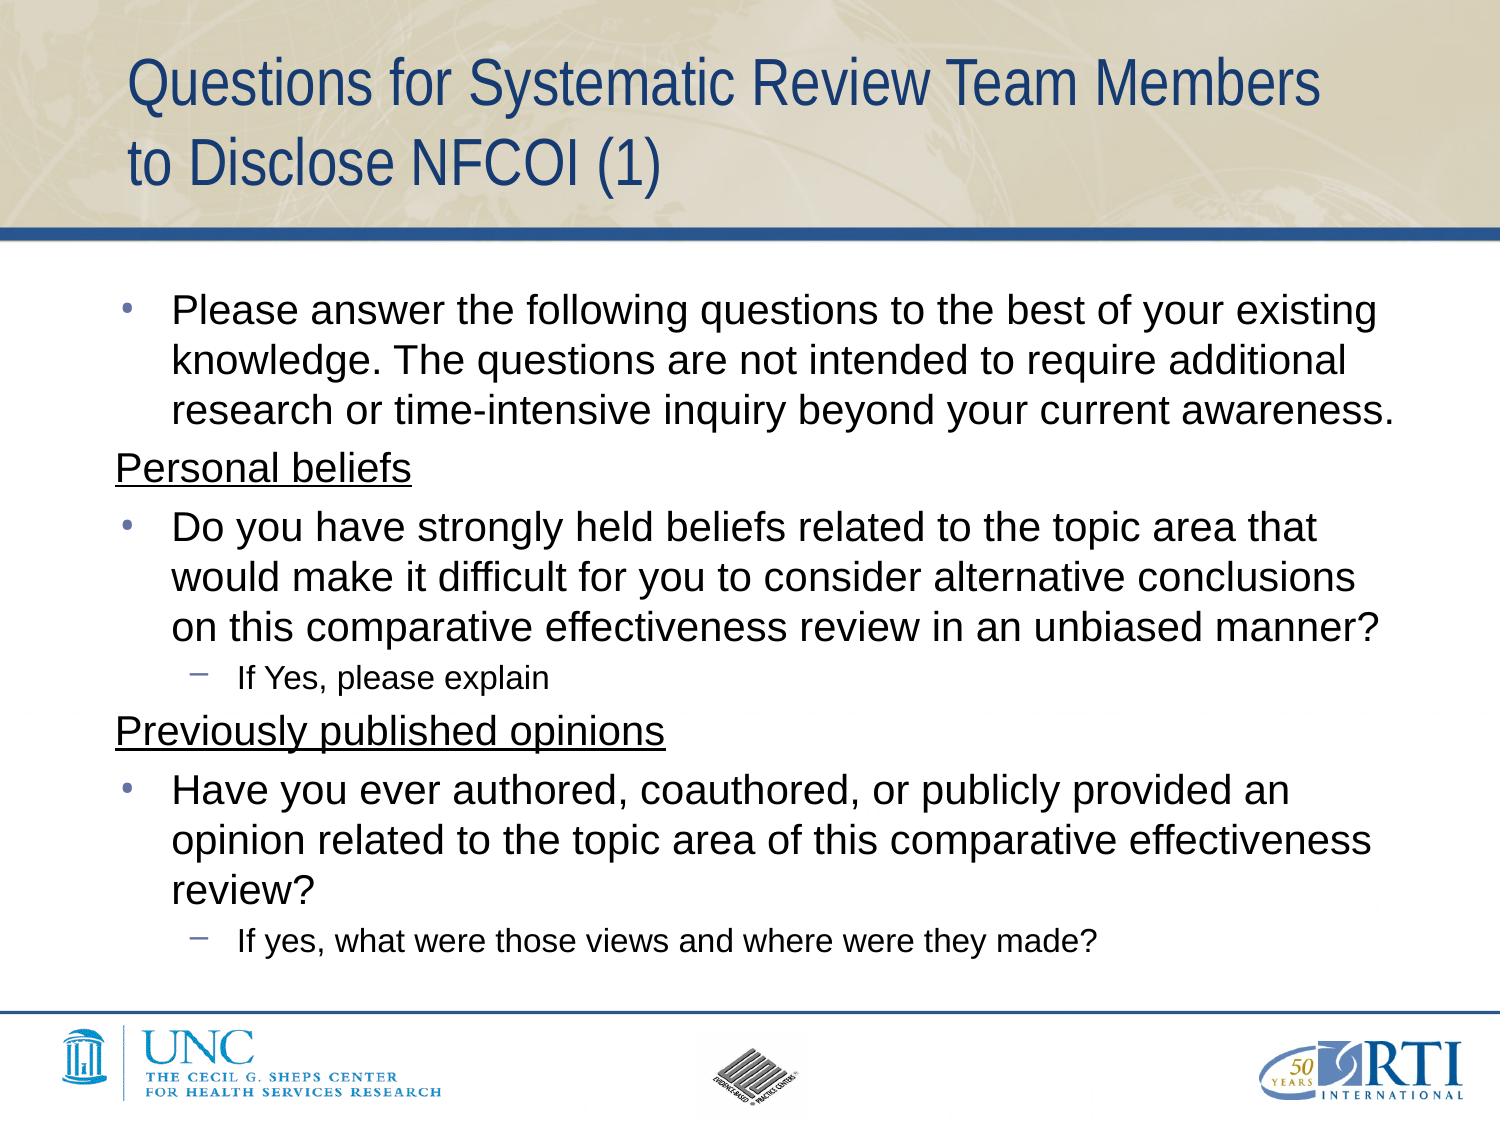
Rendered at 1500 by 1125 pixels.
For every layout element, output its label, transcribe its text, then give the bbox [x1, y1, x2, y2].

title Questions for Systematic Review Team Members to Disclose NFCOI (1) [112, 24, 1388, 213]
picture [0, 1015, 1500, 1125]
picture [0, 0, 1500, 1010]
list Please answer the following questions to the best of your existing knowledge. The questions are not intended to require additional research or time-intensive inquiry beyond your current awareness. Personal beliefs Do you have strongly held beliefs related to the topic area that would make it difficult for you to consider alternative conclusions on this comparative effectiveness review in an unbiased manner? If Yes, please explain Previously published opinions Have you ever authored, coauthored, or publicly provided an opinion related to the topic area of this comparative effectiveness review? If yes, what were those views and where were they made? [99, 274, 1426, 976]
